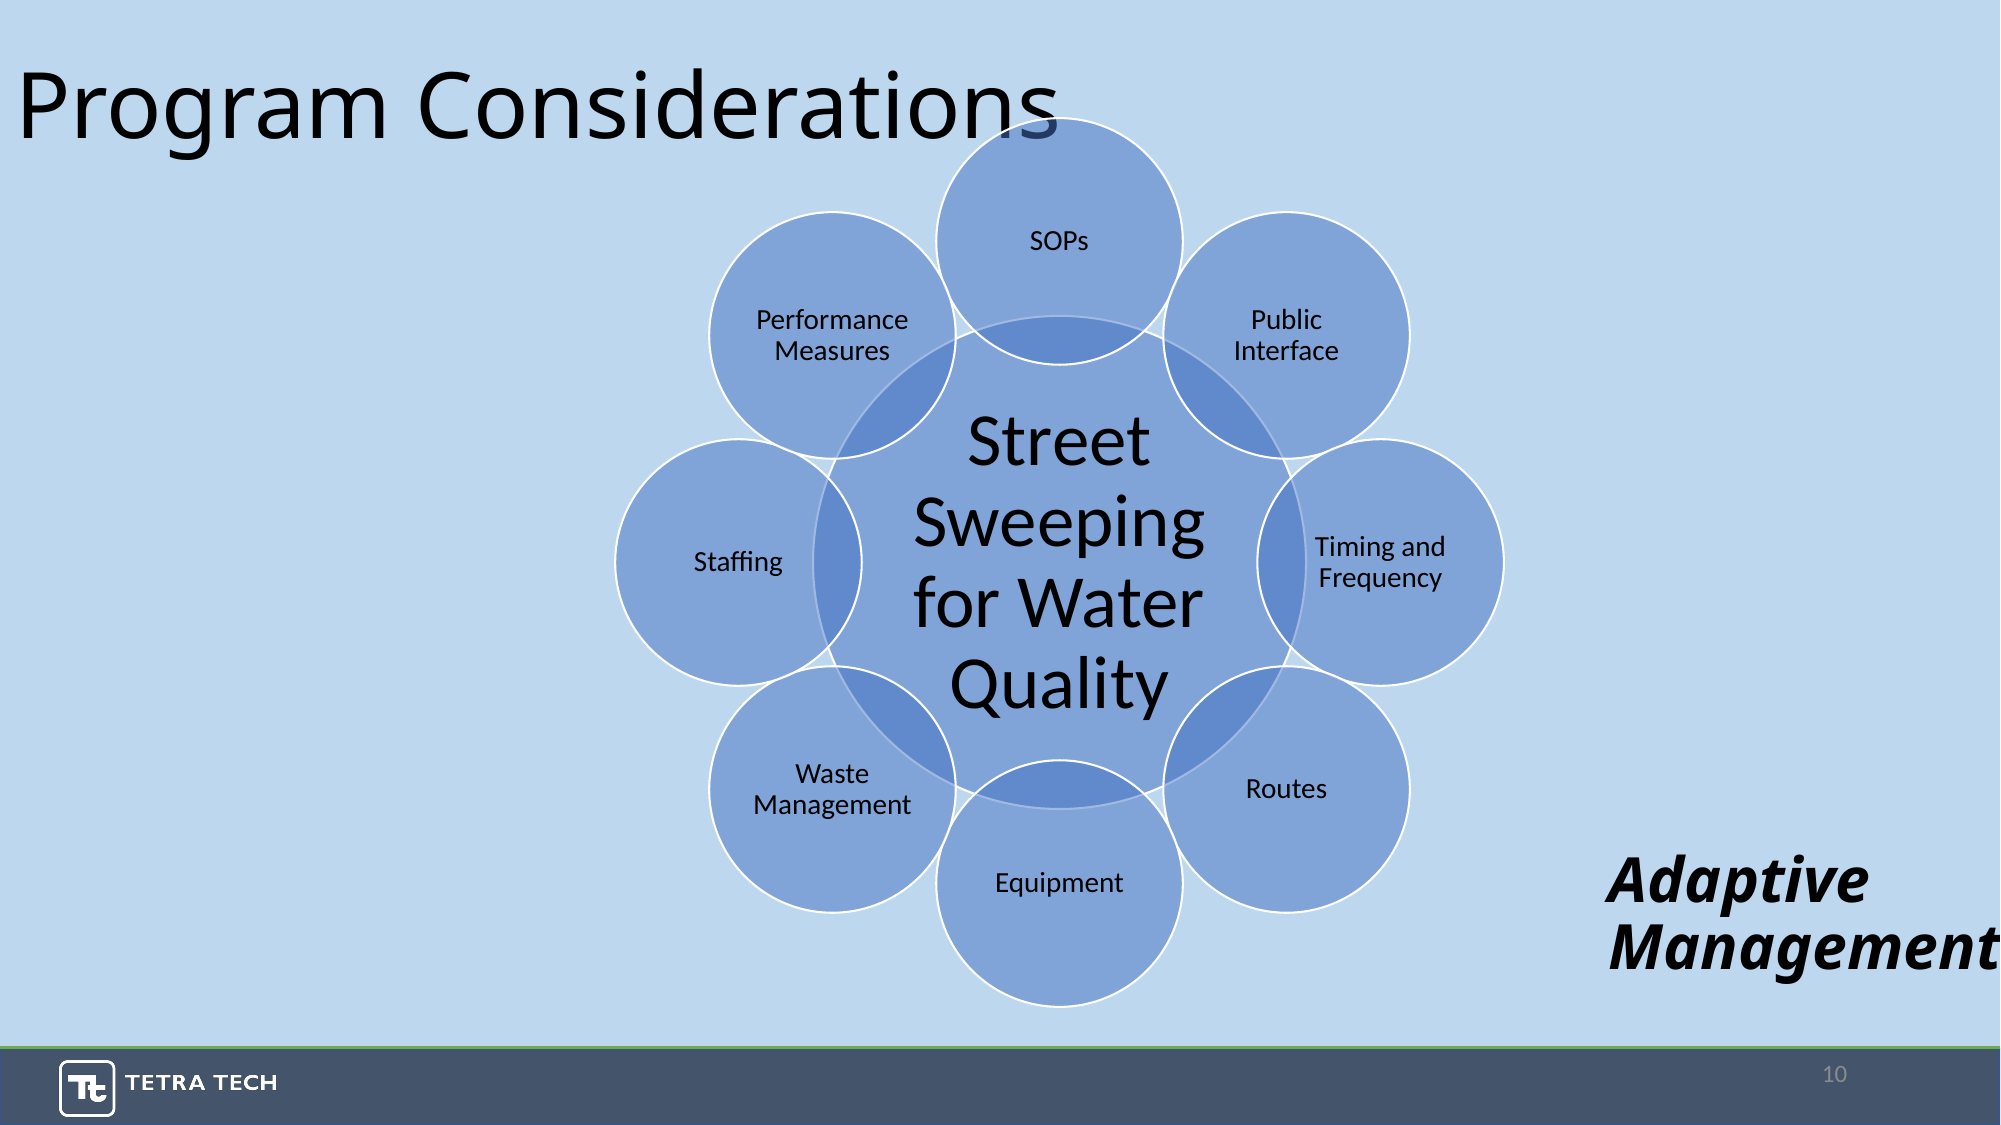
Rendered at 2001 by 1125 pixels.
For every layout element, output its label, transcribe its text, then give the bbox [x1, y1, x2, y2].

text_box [333, 117, 1786, 1007]
picture [40, 1041, 295, 1125]
title Program Considerations [0, 0, 1725, 218]
text_box Adaptive Management [1593, 807, 2000, 1025]
slide_number 10 [1412, 1042, 1863, 1103]
